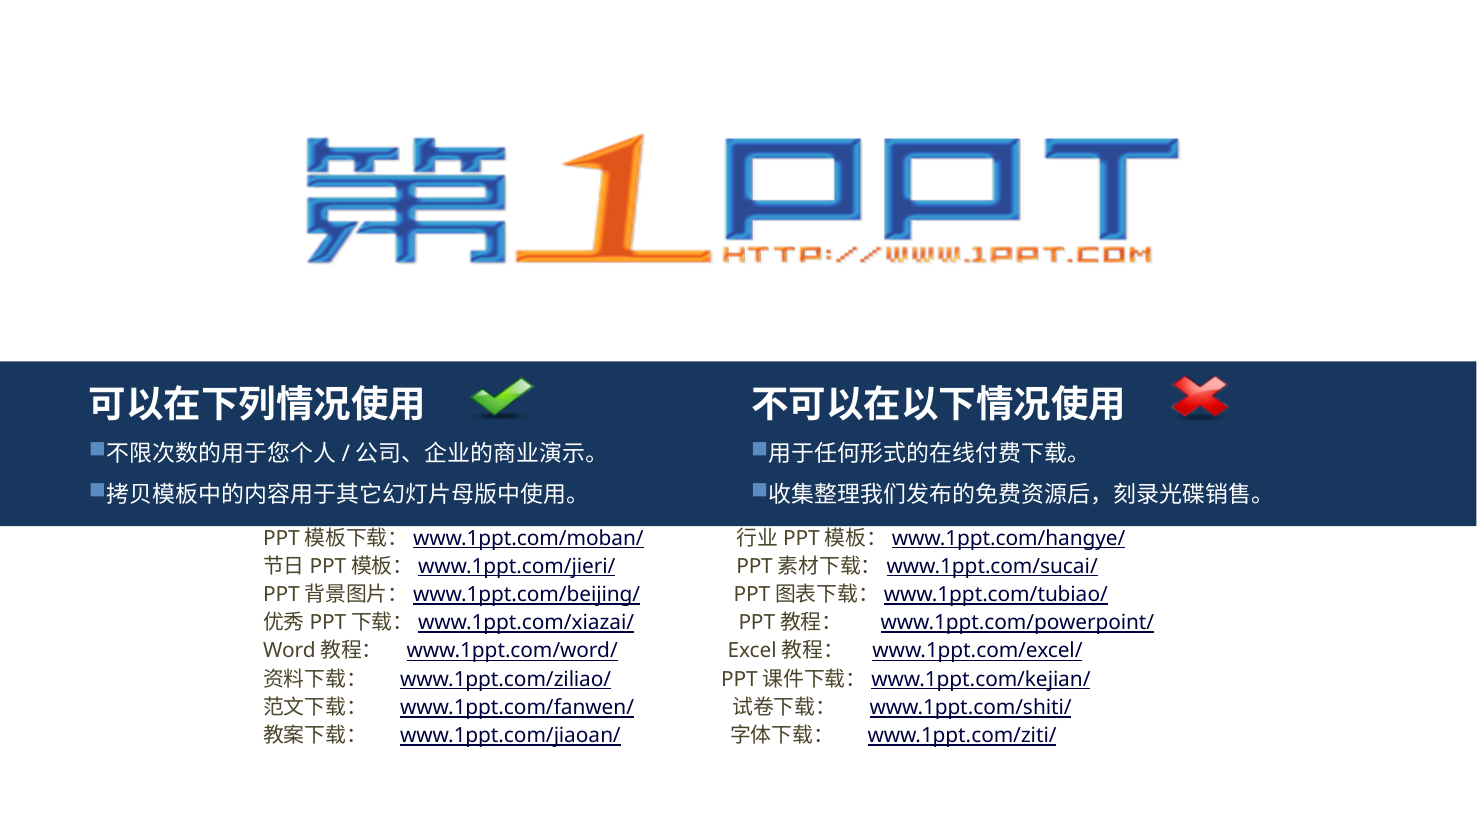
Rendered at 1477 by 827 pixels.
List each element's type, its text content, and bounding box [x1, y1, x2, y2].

text_box 不可以在以下情况使用 用于任何形式的在线付费下载。 收集整理我们发布的免费资源后，刻录光碟销售。 [738, 373, 1401, 560]
picture [132, 37, 1378, 362]
text_box [1232, 361, 1477, 527]
picture [470, 373, 535, 422]
text_box PPT模板下载：www.1ppt.com/moban/ 行业PPT模板：www.1ppt.com/hangye/ 节日PPT模板：www.1ppt.com/jieri/ PPT素材下载：www.1ppt.com/sucai/ PPT背景图片：www.1ppt.com/beijing/ PPT图表下载：www.1ppt.com/tubiao/ 优秀PPT下载：www.1ppt.com/xiazai/ PPT教程： www.1ppt.com/powerpoint/ Word教程： www.1ppt.com/word/ Excel教程： www.1ppt.com/excel/ 资料下载： www.1ppt.com/ziliao/ PPT课件下载：www.1ppt.com/kejian/ 范文下载： www.1ppt.com/fanwen/ 试卷下载： www.1ppt.com/shiti/ 教案下载： www.1ppt.com/jiaoan/ 字体下载： www.1ppt.com/ziti/ [248, 560, 1294, 741]
text_box [0, 361, 469, 527]
picture [1167, 373, 1232, 422]
text_box 可以在下列情况使用 不限次数的用于您个人/公司、企业的商业演示。 拷贝模板中的内容用于其它幻灯片母版中使用。 [75, 373, 739, 569]
